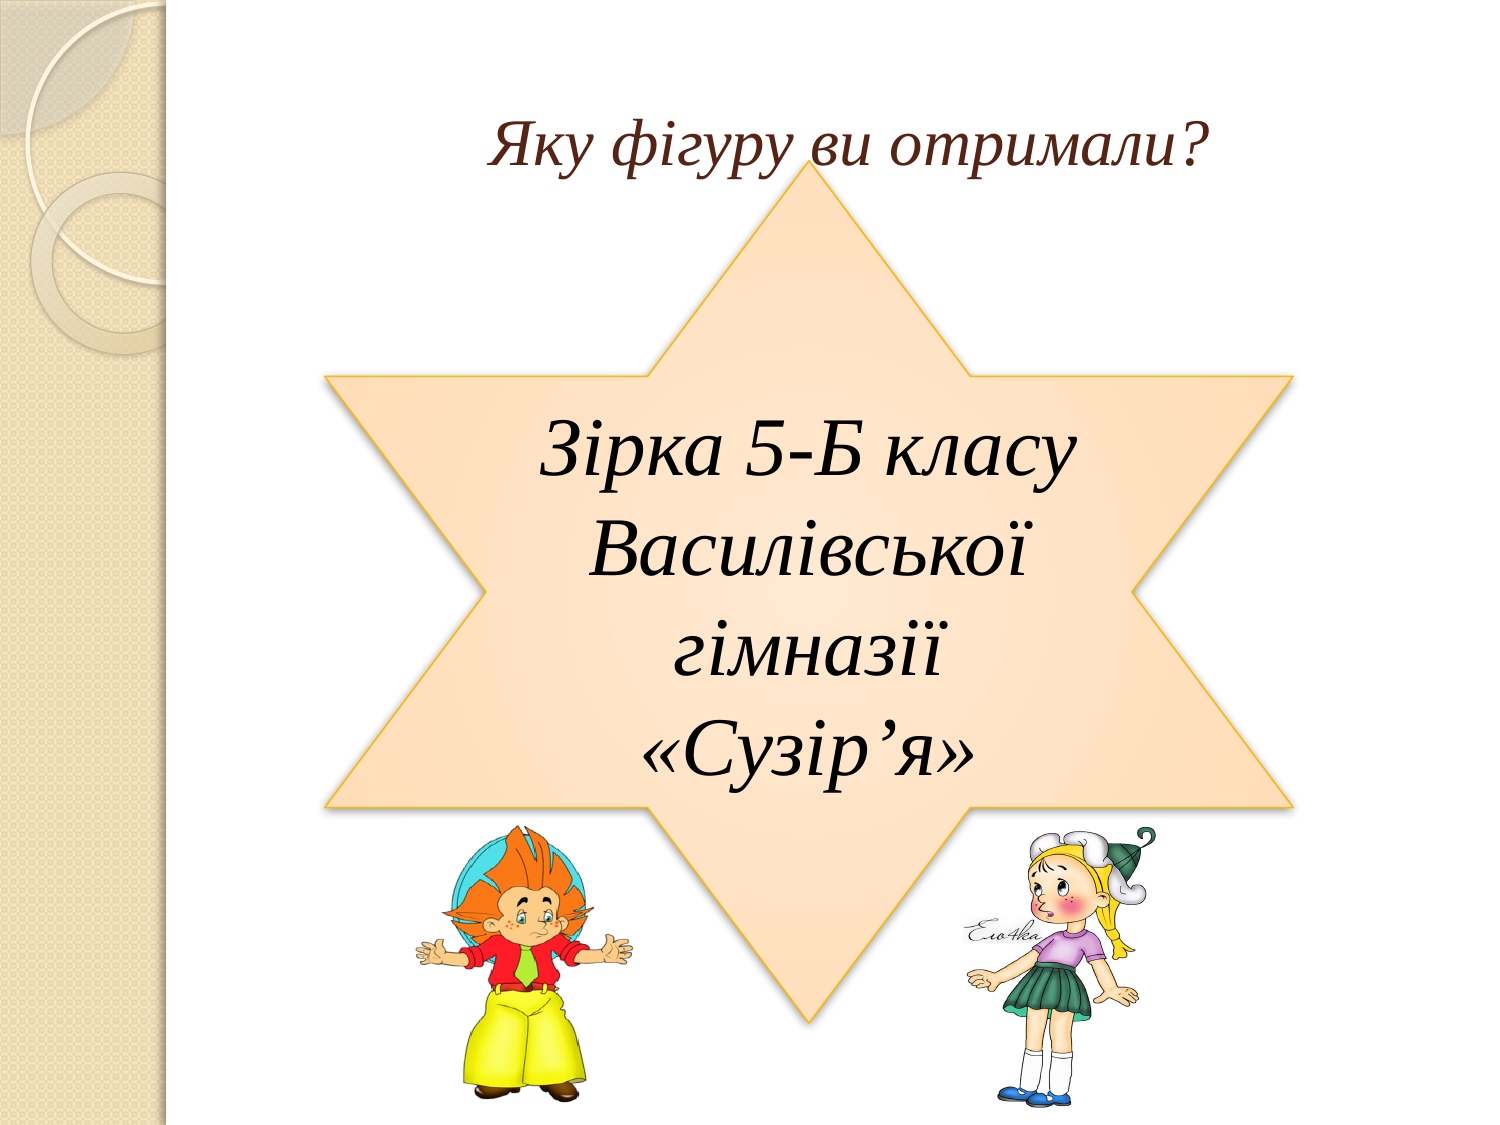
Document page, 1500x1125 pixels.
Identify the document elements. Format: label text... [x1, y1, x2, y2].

title Яку фігуру ви отримали? [235, 45, 1466, 233]
picture [962, 823, 1166, 1114]
text_box Зірка 5-Б класу Василівської гімназії «Сузір’я» [323, 160, 1294, 1024]
picture [407, 818, 643, 1104]
